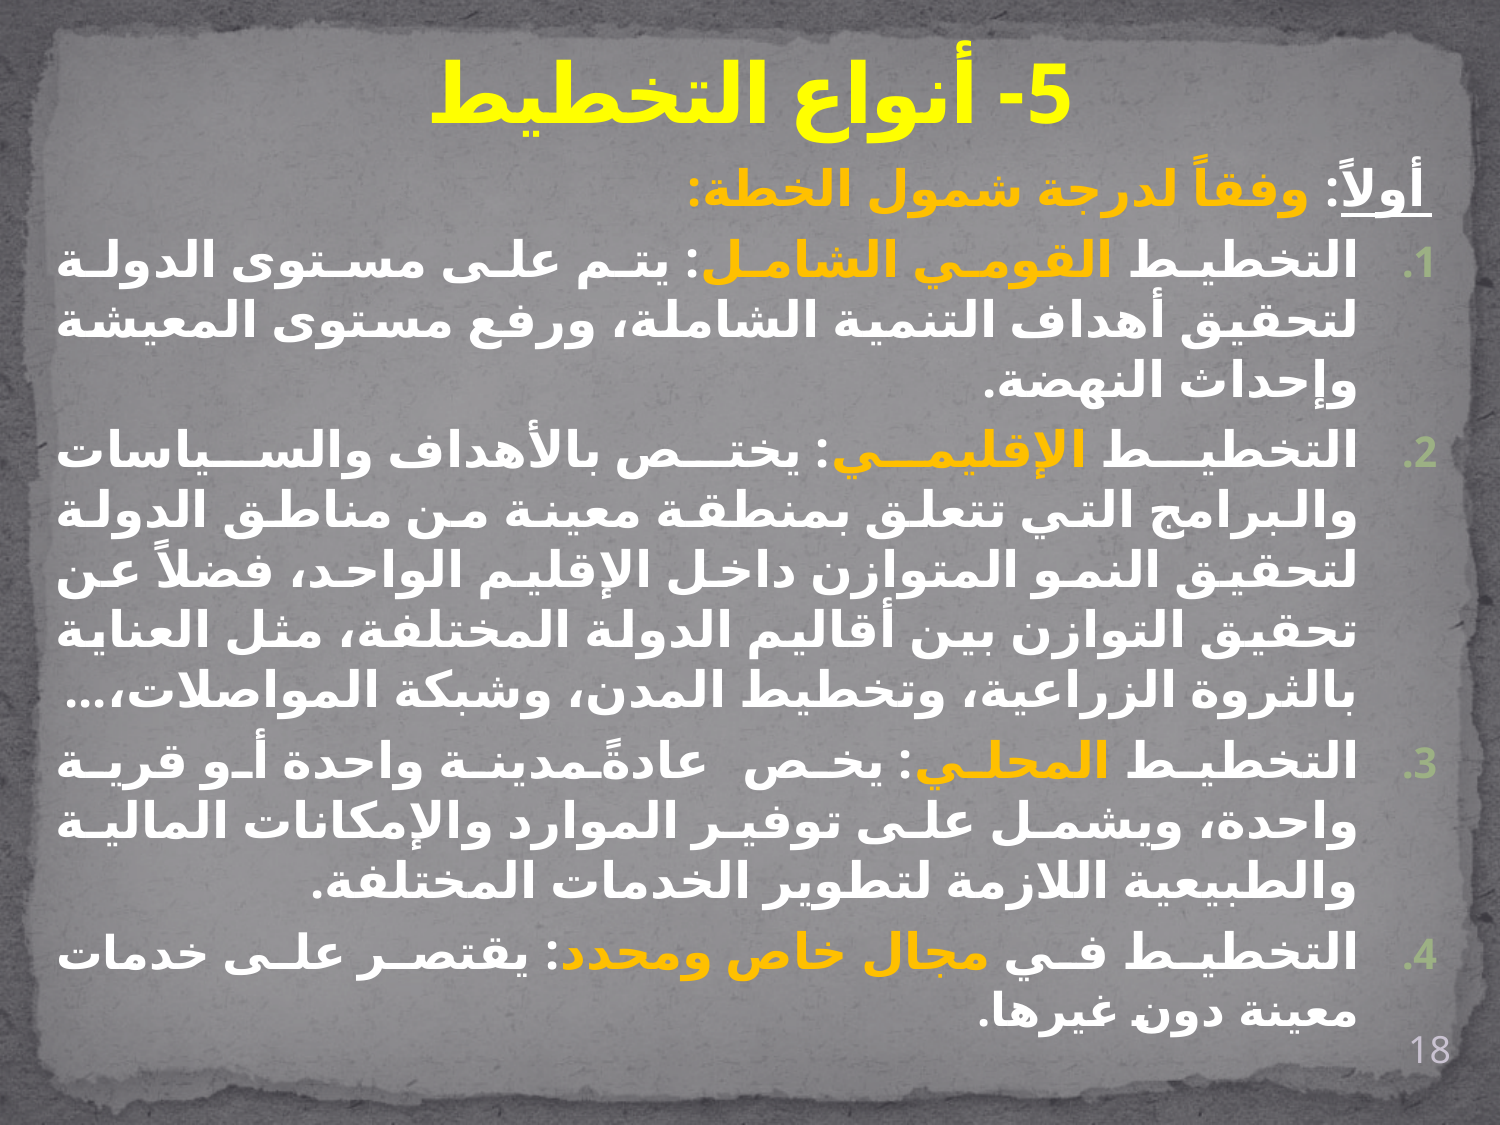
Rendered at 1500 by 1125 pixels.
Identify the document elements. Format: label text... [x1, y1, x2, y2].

list أولاً: وفقاً لدرجة شمول الخطة: التخطيط القومي الشامل: يتم على مستوى الدولة لتحقيق أهداف التنمية الشاملة، ورفع مستوى المعيشة وإحداث النهضة. التخطيط الإقليمي: يختص بالأهداف والسياسات والبرامج التي تتعلق بمنطقة معينة من مناطق الدولة لتحقيق النمو المتوازن داخل الإقليم الواحد، فضلاً عن تحقيق التوازن بين أقاليم الدولة المختلفة، مثل العناية بالثروة الزراعية، وتخطيط المدن، وشبكة المواصلات،... التخطيط المحلي: يخص عادةً مدينة واحدة أو قرية واحدة، ويشمل على توفير الموارد والإمكانات المالية والطبيعية اللازمة لتطوير الخدمات المختلفة. التخطيط في مجال خاص ومحدد: يقتصر على خدمات معينة دون غيرها. [41, 149, 1447, 1090]
title 5- أنواع التخطيط [74, 19, 1425, 148]
slide_number 18 [1379, 1014, 1480, 1089]
